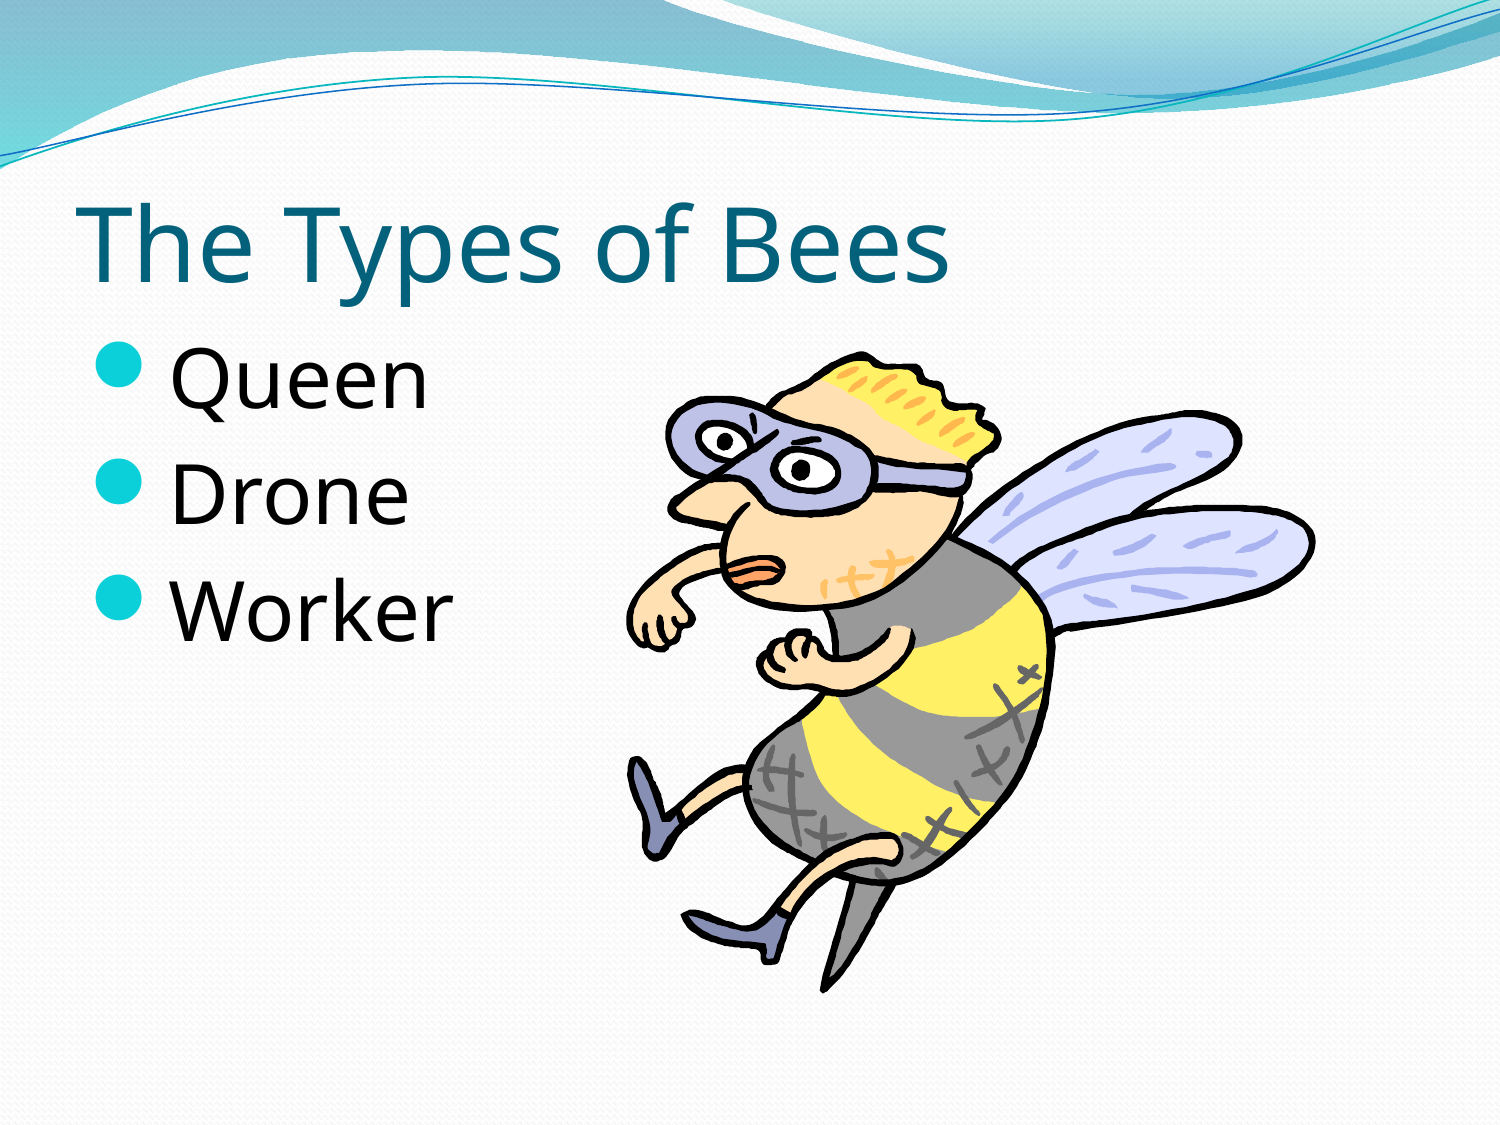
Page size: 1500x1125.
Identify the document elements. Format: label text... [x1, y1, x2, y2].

picture [612, 337, 1330, 1008]
title The Types of Bees [75, 115, 1425, 303]
list Queen Drone Worker [75, 317, 1425, 1038]
